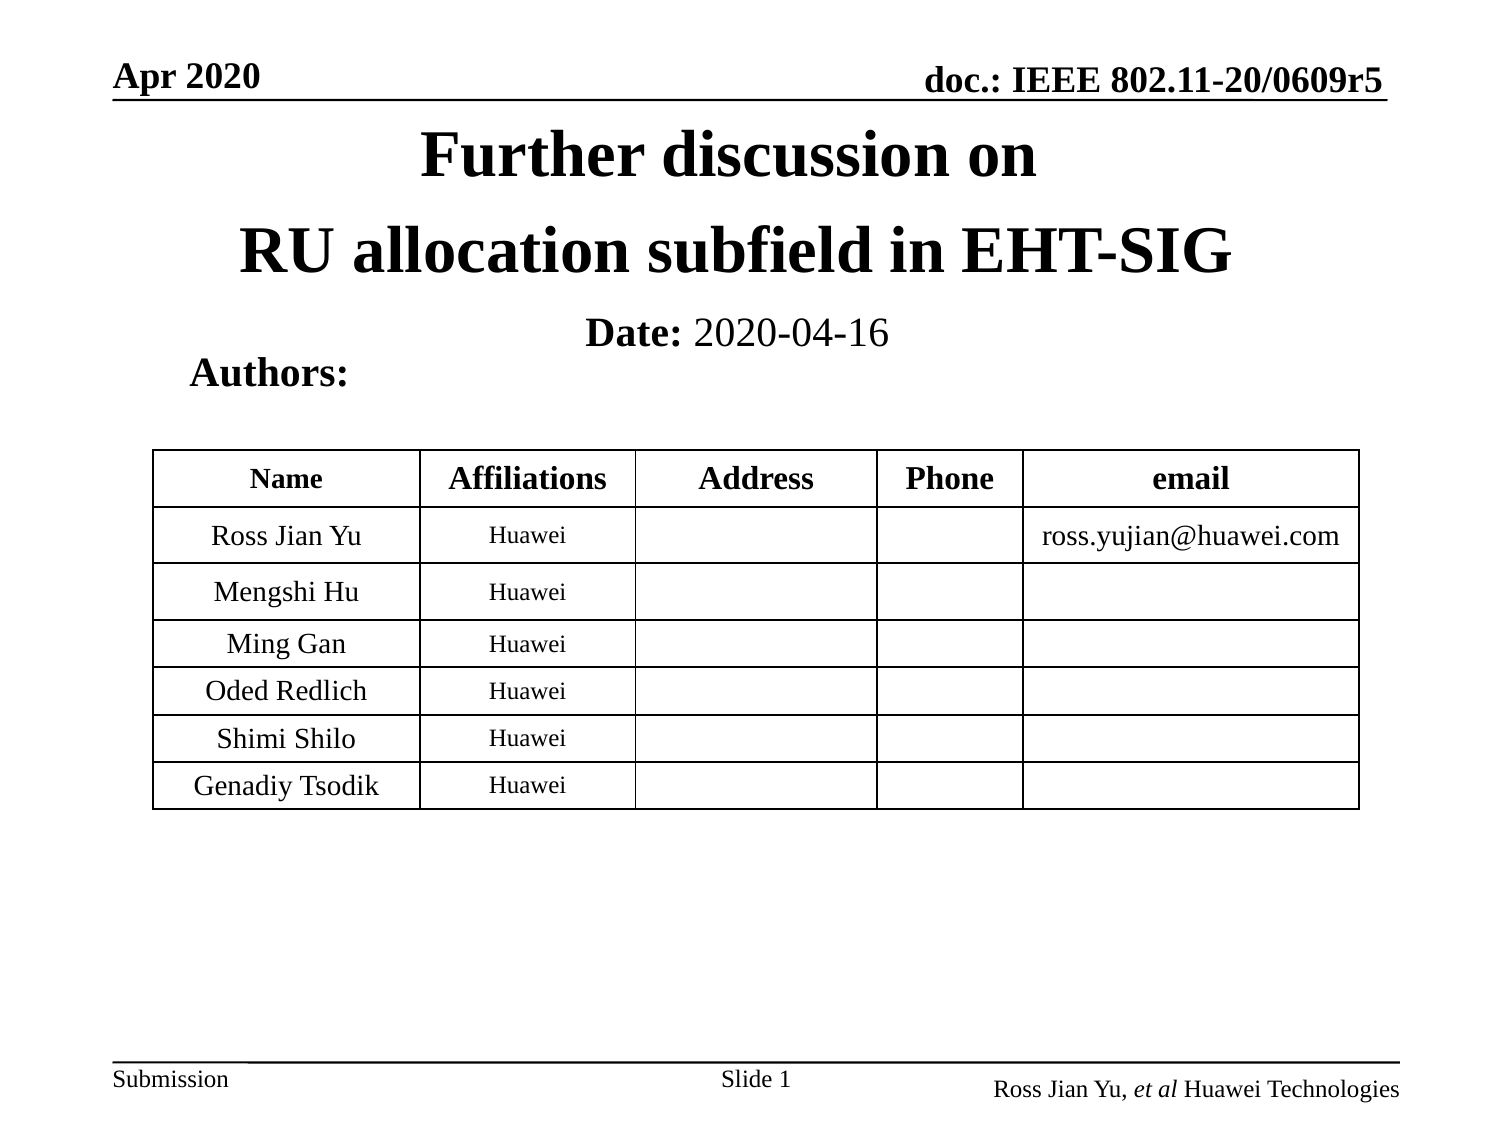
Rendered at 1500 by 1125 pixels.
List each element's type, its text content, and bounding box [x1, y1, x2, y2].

table_cell [878, 508, 1022, 562]
text_box Authors: [174, 337, 412, 400]
table_header email [1024, 451, 1358, 506]
table_cell [1024, 716, 1358, 761]
table_cell ross.yujian@huawei.com [1024, 508, 1358, 562]
table_cell [878, 564, 1022, 619]
table_cell [636, 508, 876, 562]
table_cell Ming Gan [154, 621, 419, 666]
table_cell Huawei [421, 621, 635, 666]
table_cell [1024, 668, 1358, 714]
table_header Name [154, 451, 419, 506]
table_cell Oded Redlich [154, 668, 419, 714]
table_cell [878, 621, 1022, 666]
table_cell [878, 716, 1022, 761]
table_cell [636, 668, 876, 714]
table_cell Huawei [421, 668, 635, 714]
table_header Phone [878, 451, 1022, 506]
table_cell Mengshi Hu [154, 564, 419, 619]
table_cell [1024, 621, 1358, 666]
table_cell Huawei [421, 763, 635, 808]
list Date: 2020-04-16 [99, 297, 1376, 361]
table_header Affiliations [421, 451, 635, 506]
table_cell Huawei [421, 508, 635, 562]
table_header Address [636, 451, 876, 506]
table_cell Huawei [421, 564, 635, 619]
table_cell Shimi Shilo [154, 716, 419, 761]
table_cell [636, 621, 876, 666]
title Further discussion on RU allocation subfield in EHT-SIG [18, 121, 1457, 258]
table_cell [1024, 564, 1358, 619]
table_cell Huawei [421, 716, 635, 761]
table_cell [636, 716, 876, 761]
slide_number Slide 1 [712, 1061, 800, 1093]
table_cell [878, 763, 1022, 808]
table_cell [636, 564, 876, 619]
table_cell Genadiy Tsodik [154, 763, 419, 808]
table_cell [636, 763, 876, 808]
table_cell [1024, 763, 1358, 808]
table_cell [878, 668, 1022, 714]
table_cell Ross Jian Yu [154, 508, 419, 562]
